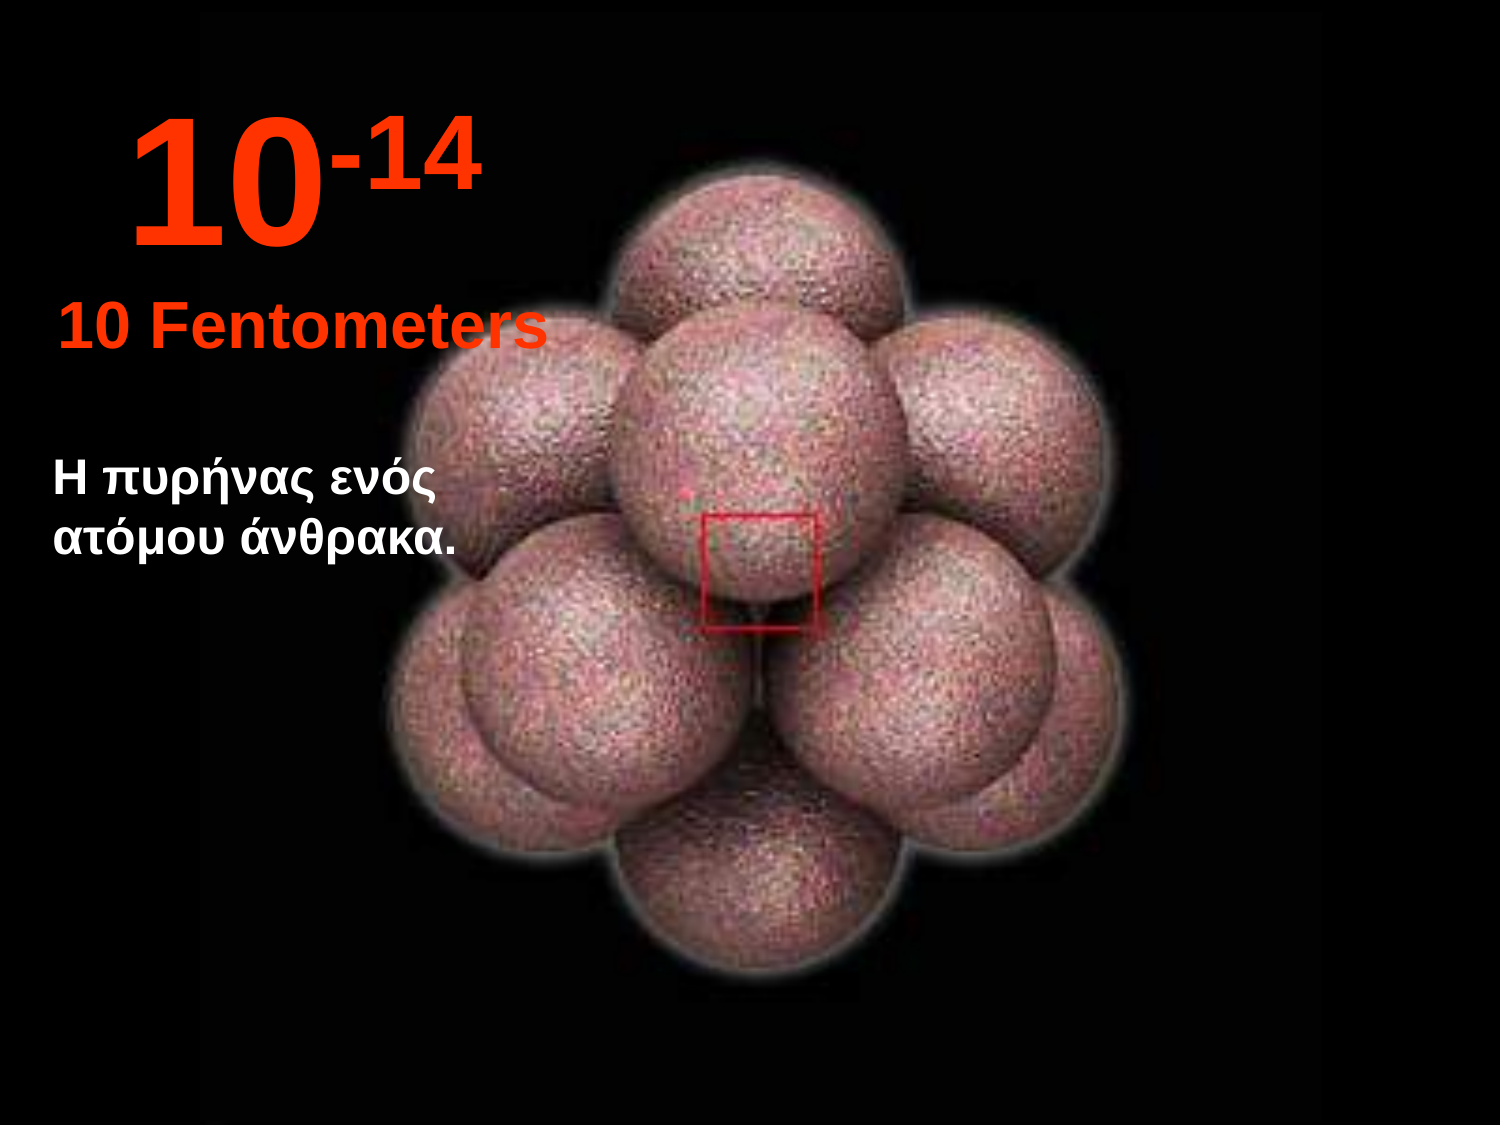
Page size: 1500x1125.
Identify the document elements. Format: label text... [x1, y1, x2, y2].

text_box 10-14 10 Fentometers [42, 54, 194, 369]
picture [199, 12, 1322, 1125]
text_box Η πυρήνας ενός ατόμου άνθρακα. [37, 437, 194, 573]
